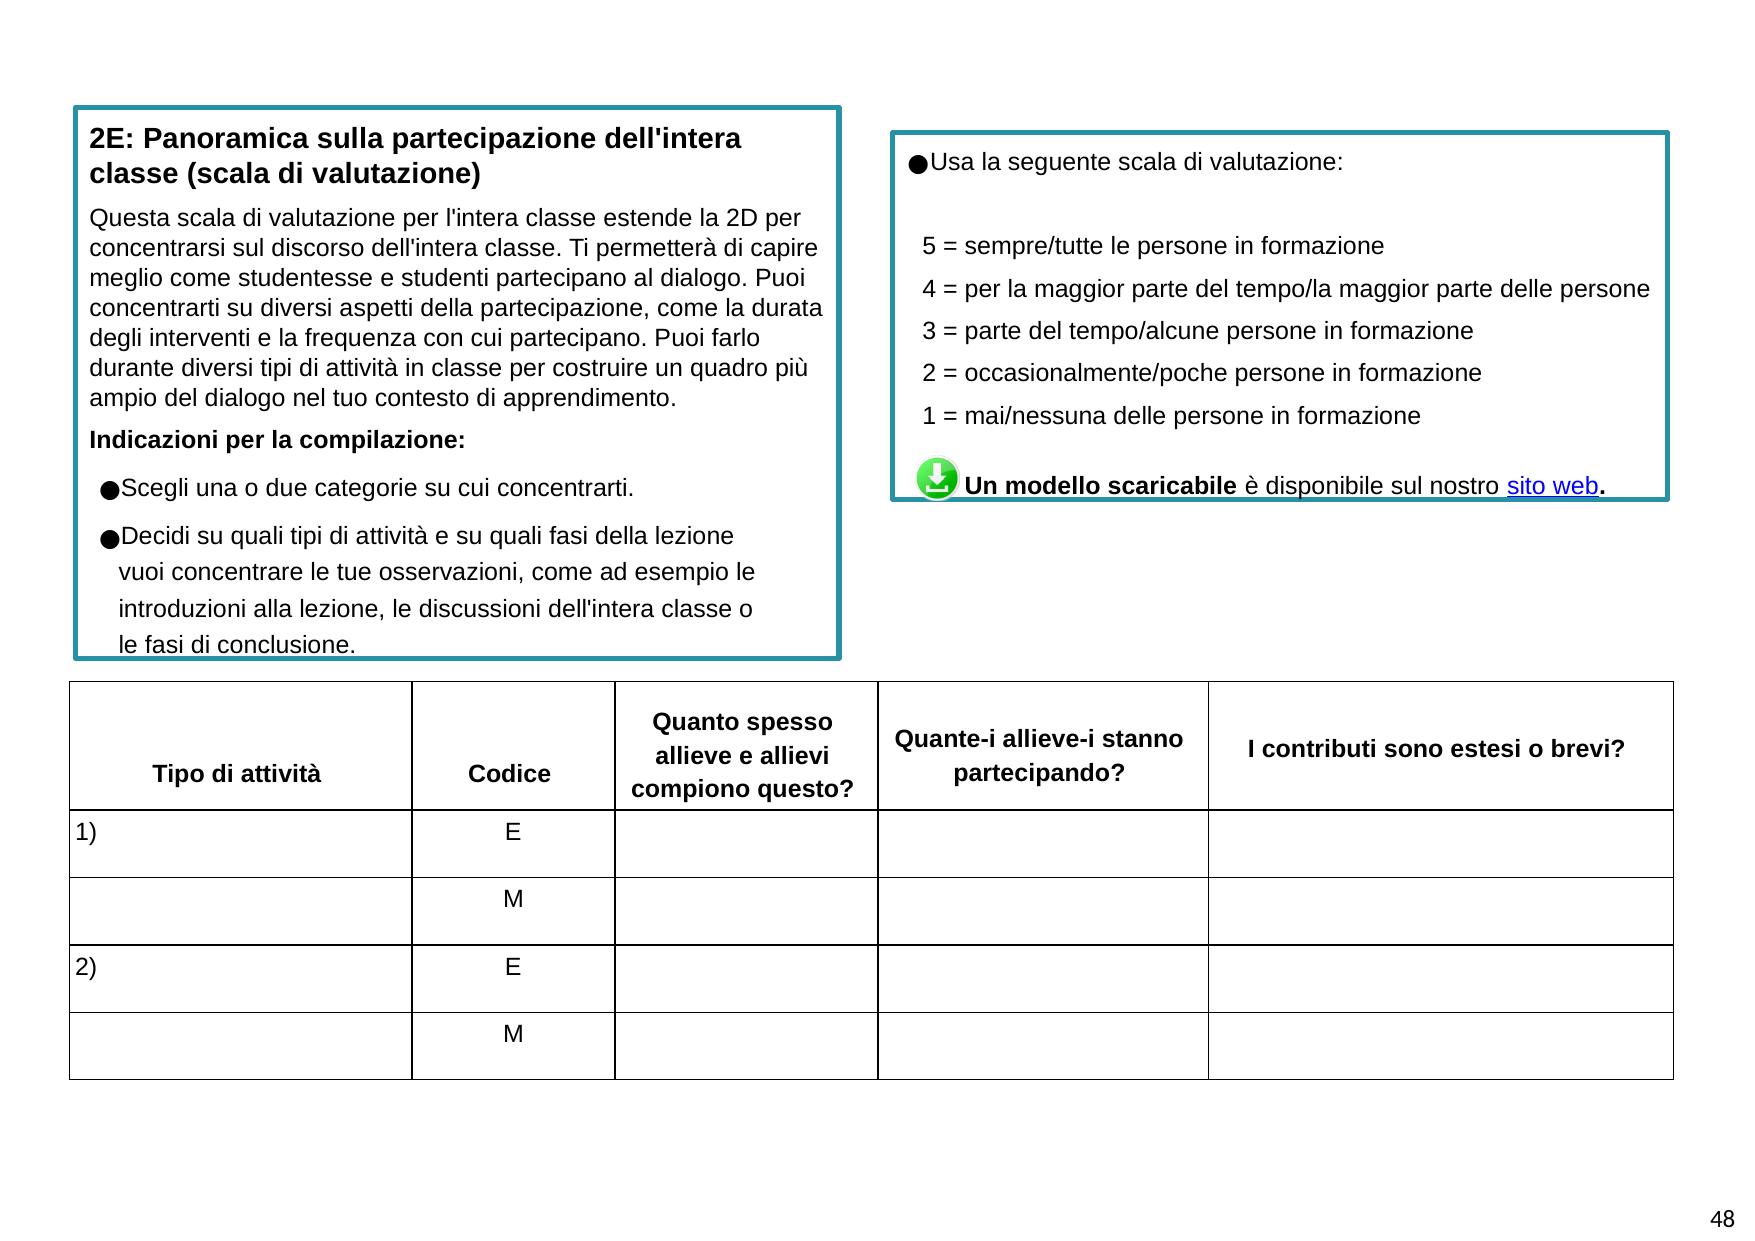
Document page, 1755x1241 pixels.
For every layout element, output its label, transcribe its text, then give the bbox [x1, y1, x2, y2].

text_box 2E: Panoramica sulla partecipazione dell'intera classe (scala di valutazione) Questa scala di valutazione per l'intera classe estende la 2D per concentrarsi sul discorso dell'intera classe. Ti permetterà di capire meglio come studentesse e studenti partecipano al dialogo. Puoi concentrarti su diversi aspetti della partecipazione, come la durata degli interventi e la frequenza con cui partecipano. Puoi farlo durante diversi tipi di attività in classe per costruire un quadro più ampio del dialogo nel tuo contesto di apprendimento. Indicazioni per la compilazione: Scegli una o due categorie su cui concentrarti. Decidi su quali tipi di attività e su quali fasi della lezione vuoi concentrare le tue osservazioni, come ad esempio le introduzioni alla lezione, le discussioni dell'intera classe o le fasi di conclusione. [75, 107, 839, 659]
table_cell [879, 946, 1208, 1012]
table_header I contributi sono estesi o brevi? [1209, 682, 1673, 809]
table_cell 2) [70, 946, 411, 1012]
table_cell M [413, 878, 614, 944]
table_header Quante-i allieve-i stanno partecipando? [879, 682, 1208, 809]
table_cell [879, 878, 1208, 944]
table_cell 1) [70, 811, 411, 877]
table_header Quanto spesso allieve e allievi compiono questo? [616, 682, 877, 809]
text_box Usa la seguente scala di valutazione: 5 = sempre/tutte le persone in formazione 4 = per la maggior parte del tempo/la maggior parte delle persone 3 = parte del tempo/alcune persone in formazione 2 = occasionalmente/poche persone in formazione 1 = mai/nessuna delle persone in formazione Un modello scaricabile è disponibile sul nostro sito web. [892, 132, 1668, 500]
table_cell [70, 878, 411, 944]
table_header Tipo di attività [70, 682, 411, 809]
table_cell [879, 1013, 1208, 1079]
table_cell E [413, 811, 614, 877]
table_cell [616, 946, 877, 1012]
table_cell M [413, 1013, 614, 1079]
table_header Codice [413, 682, 614, 809]
table_cell [1209, 946, 1673, 1012]
table_cell E [413, 946, 614, 1012]
text_box 48 [1695, 1195, 1752, 1241]
table_cell [1209, 1013, 1673, 1079]
table_cell [616, 811, 877, 877]
table_cell [70, 1013, 411, 1079]
table_cell [879, 811, 1208, 877]
table_cell [1209, 811, 1673, 877]
table_cell [616, 1013, 877, 1079]
table_cell [1209, 878, 1673, 944]
text_box [914, 455, 960, 501]
table_cell [616, 878, 877, 944]
